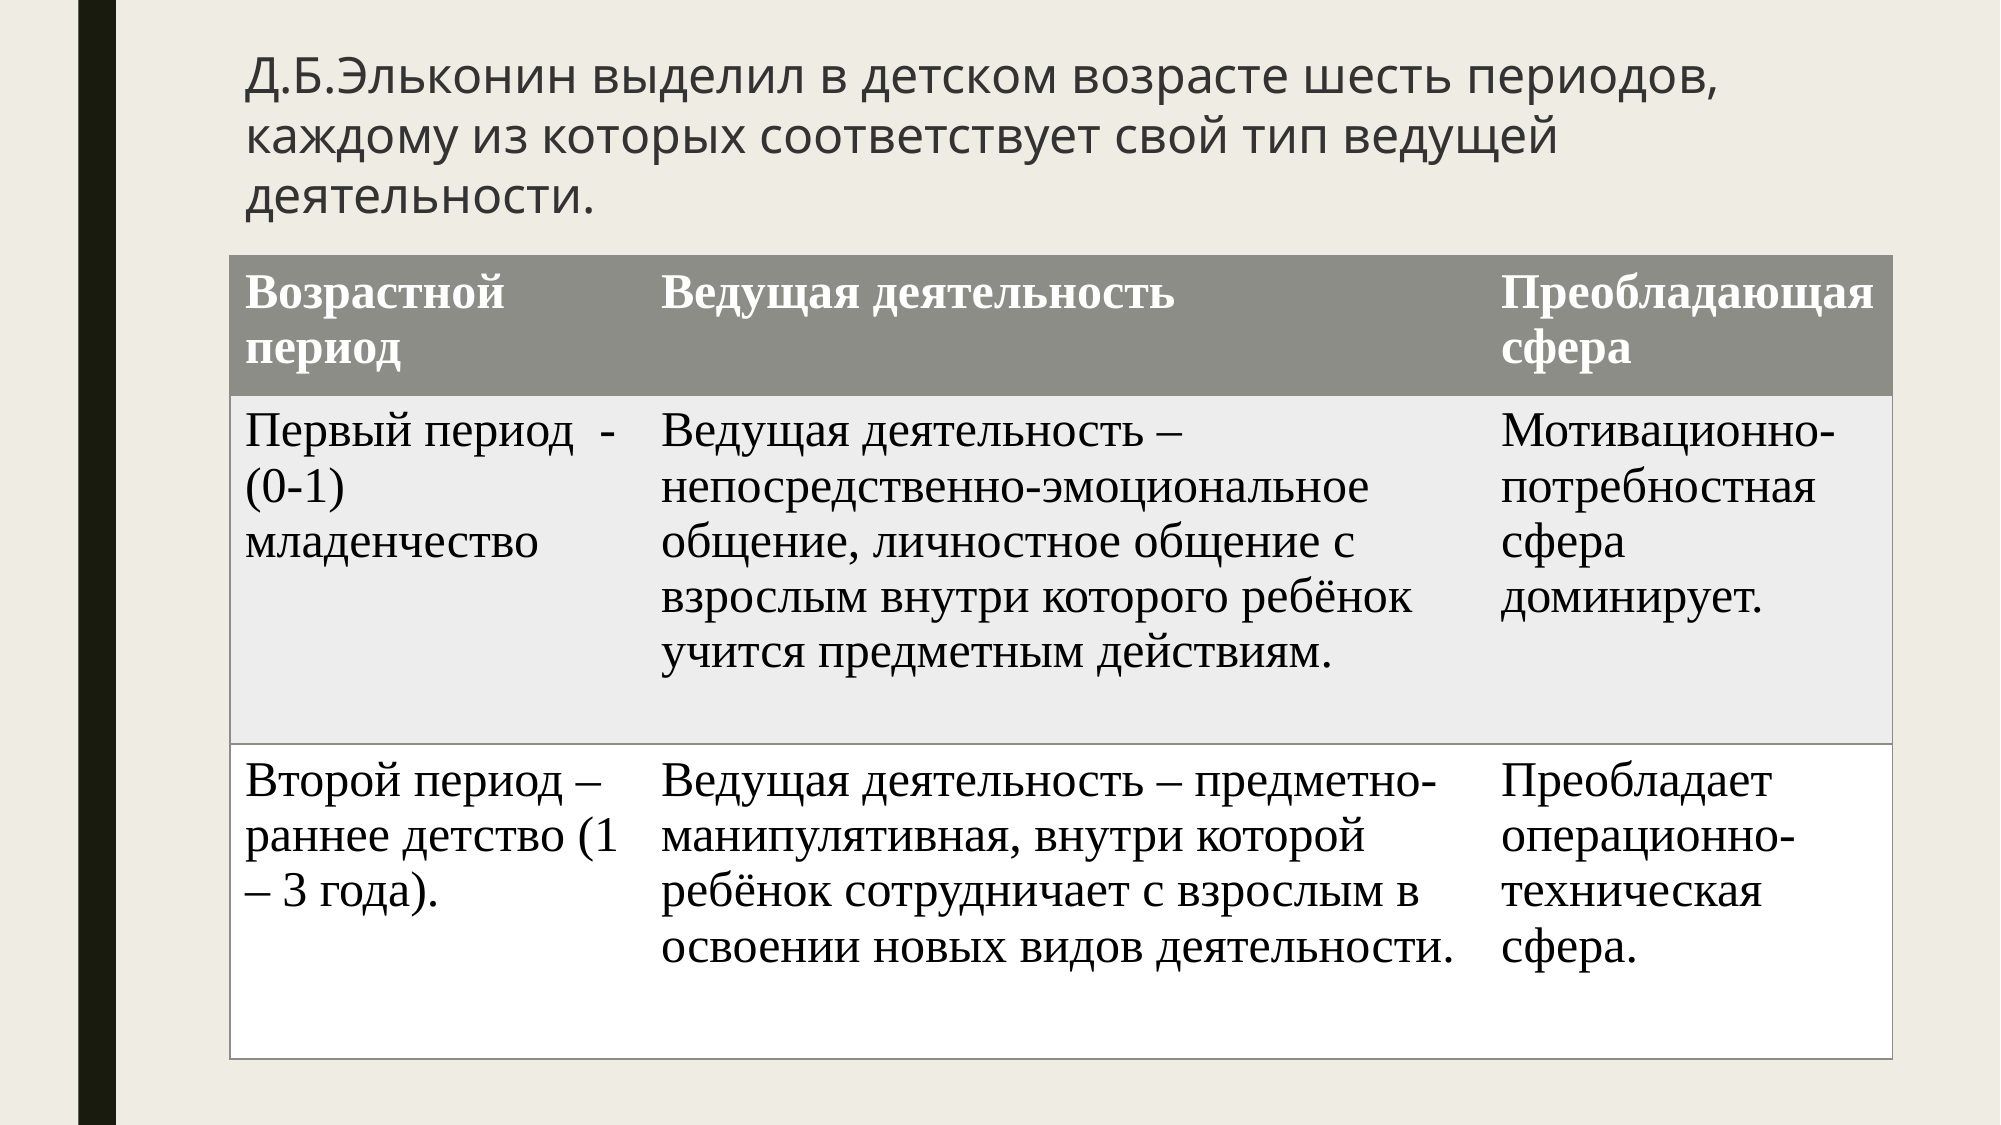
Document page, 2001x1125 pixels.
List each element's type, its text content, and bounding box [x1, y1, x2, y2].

table_cell Первый период - (0-1) младенчество [231, 396, 646, 743]
table_cell Преобладает операционно-техническая сфера. [1486, 745, 1892, 1058]
table_header Ведущая деятельность [646, 257, 1486, 394]
table_cell Ведущая деятельность – предметно-манипулятивная, внутри которой ребёнок сотрудничает с взрослым в освоении новых видов деятельности. [646, 745, 1486, 1058]
table_cell Мотивационно-потребностная сфера доминирует. [1486, 396, 1892, 743]
table_header Возрастной период [231, 257, 646, 394]
text_box Д.Б.Эльконин выделил в детском возрасте шесть периодов, каждому из которых соответствует свой тип ведущей деятельности. [229, 36, 1893, 232]
table_cell Ведущая деятельность – непосредственно-эмоциональное общение, личностное общение с взрослым внутри которого ребёнок учится предметным действиям. [646, 396, 1486, 743]
table_cell Второй период – раннее детство (1 – 3 года). [231, 745, 646, 1058]
table_header Преобладающая сфера [1486, 257, 1892, 394]
